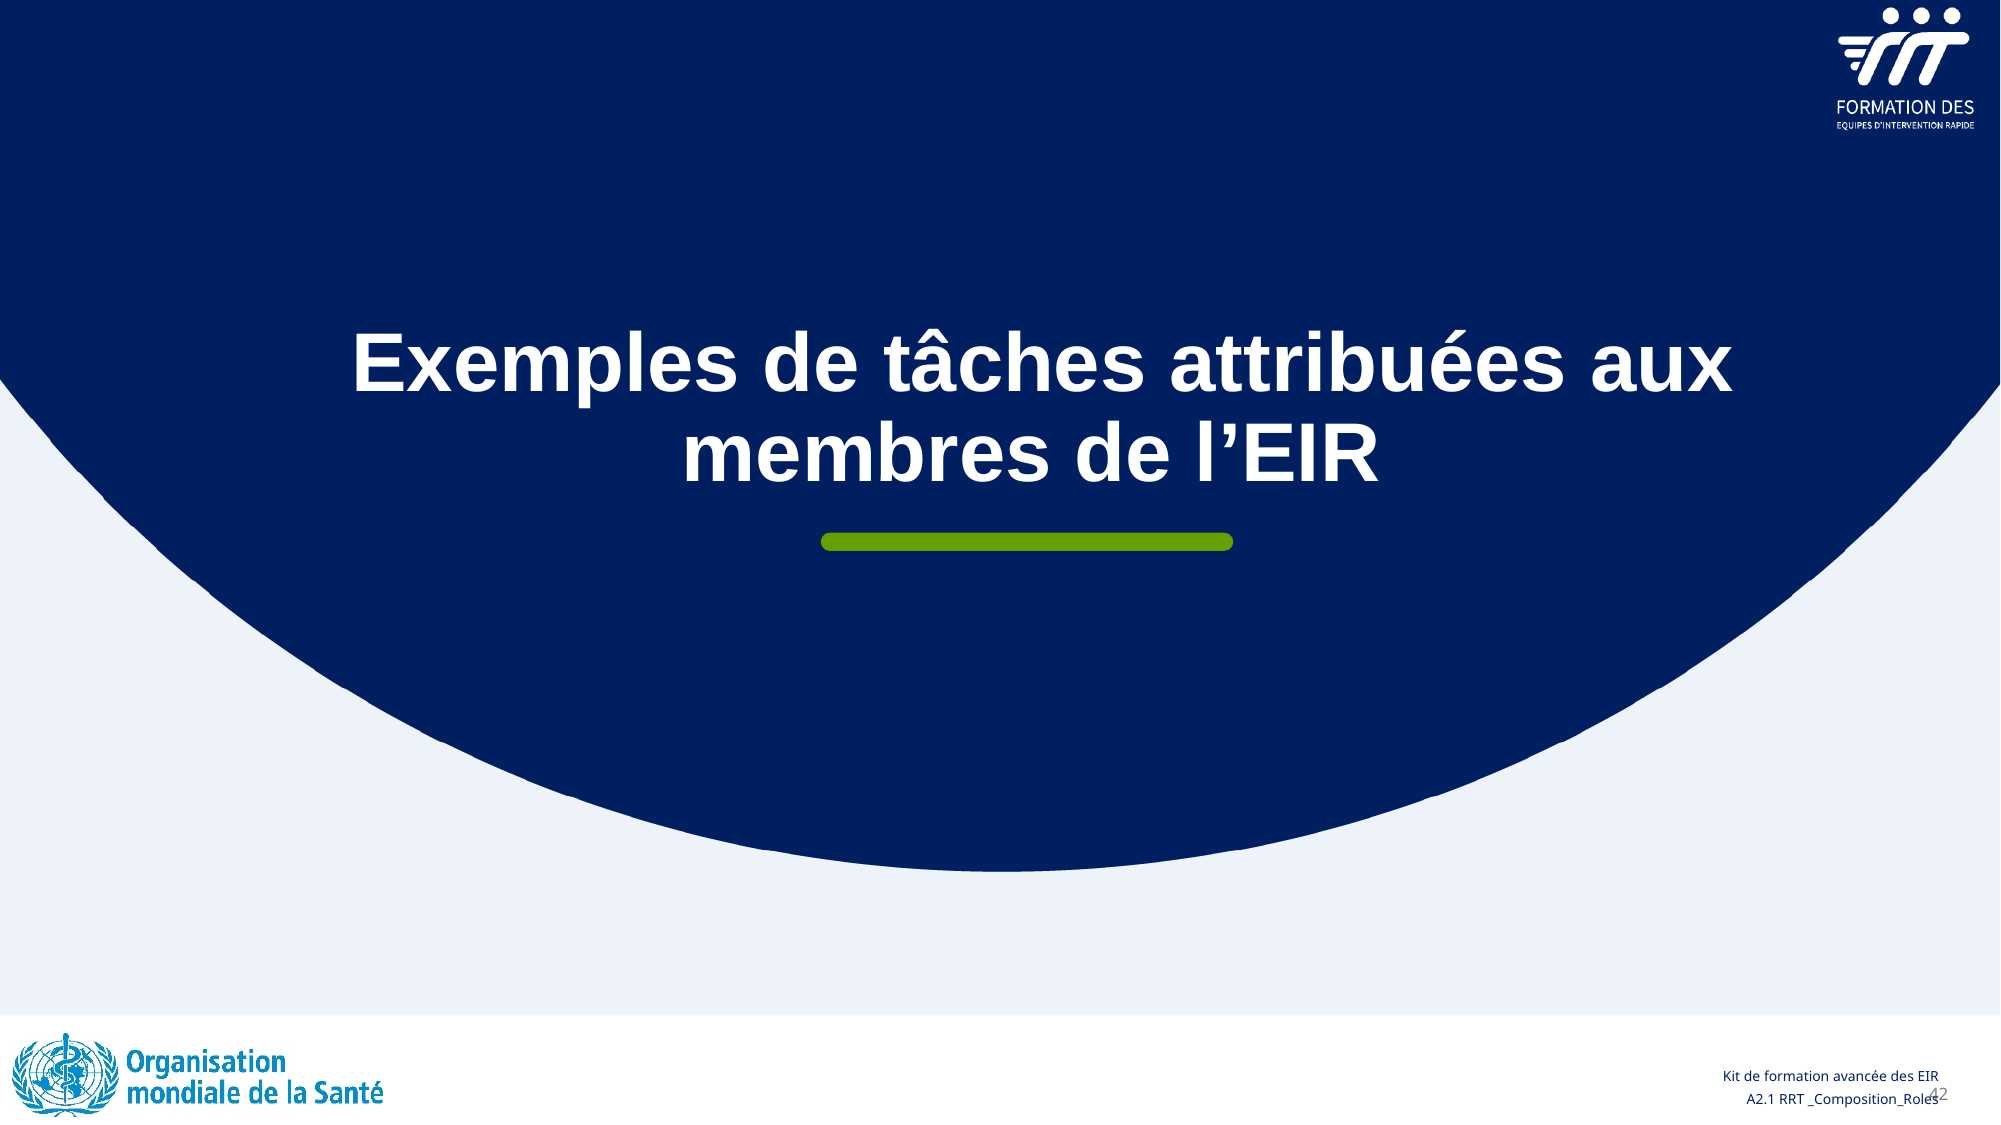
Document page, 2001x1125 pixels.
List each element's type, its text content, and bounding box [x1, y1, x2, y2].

picture [12, 1033, 383, 1117]
picture [374, 1090, 383, 1100]
list Exemples de tâches attribuées aux membres de l’EIR [100, 303, 1962, 611]
picture [0, 0, 2001, 904]
